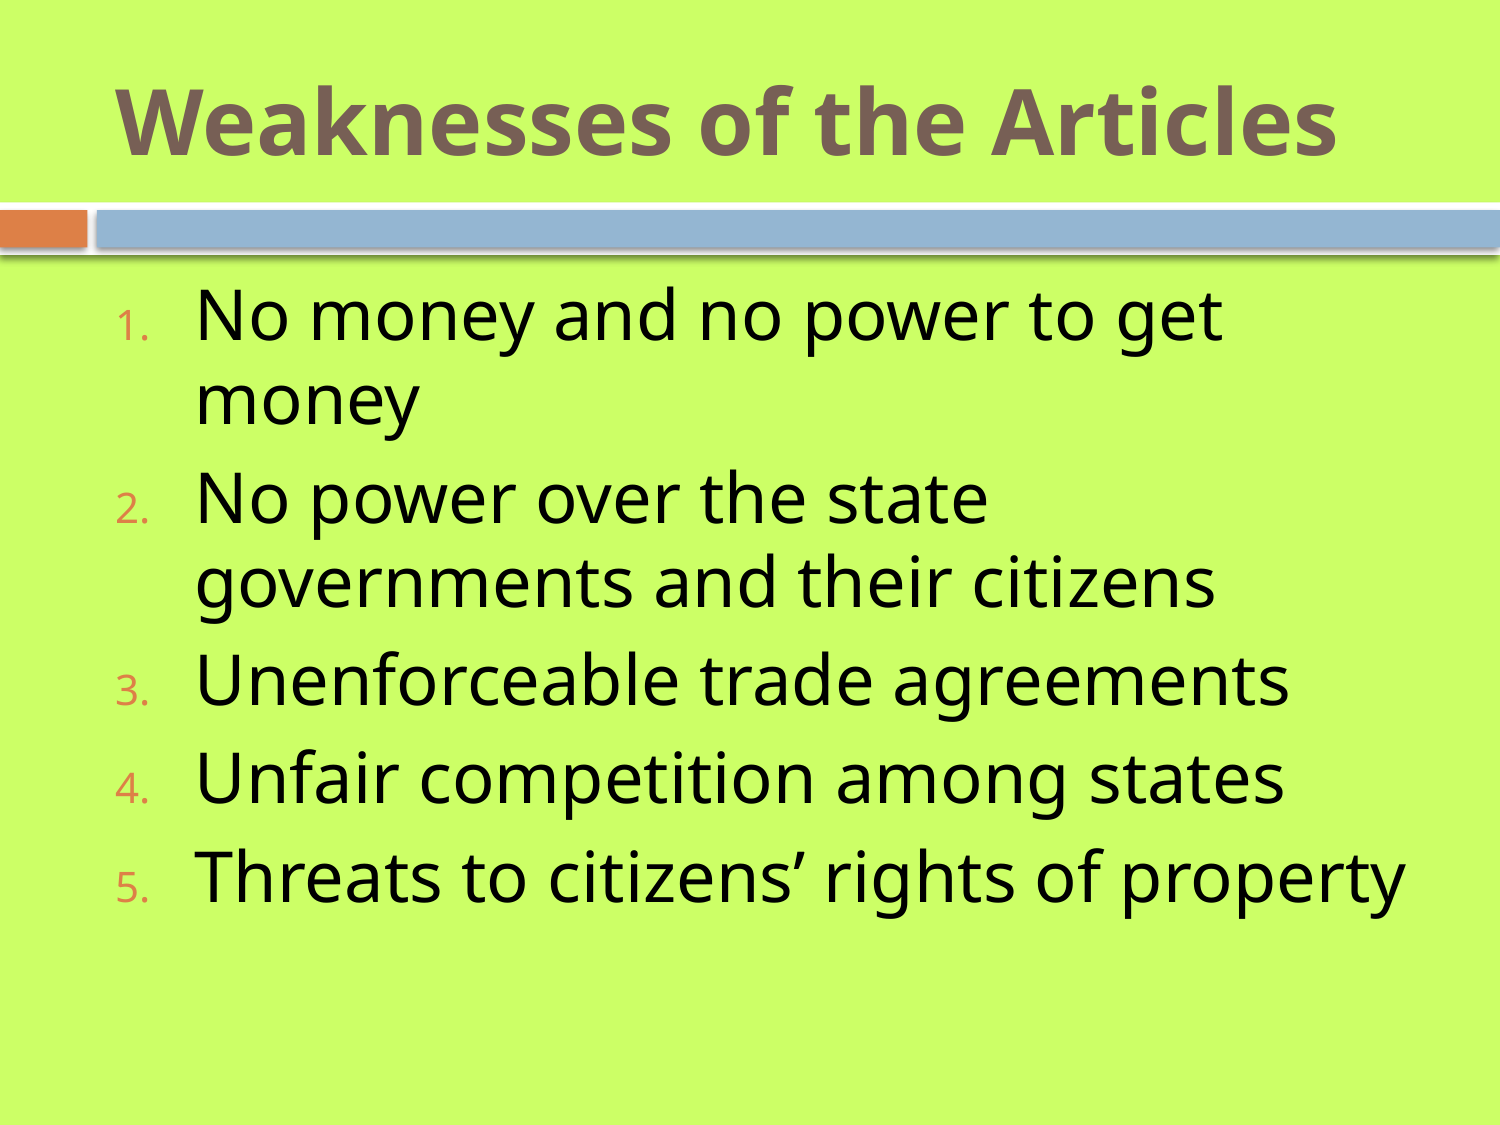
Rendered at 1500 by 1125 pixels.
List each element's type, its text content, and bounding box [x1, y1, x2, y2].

list No money and no power to get money No power over the state governments and their citizens Unenforceable trade agreements Unfair competition among states Threats to citizens’ rights of property [100, 262, 1438, 1000]
title Weaknesses of the Articles [100, 37, 1438, 200]
